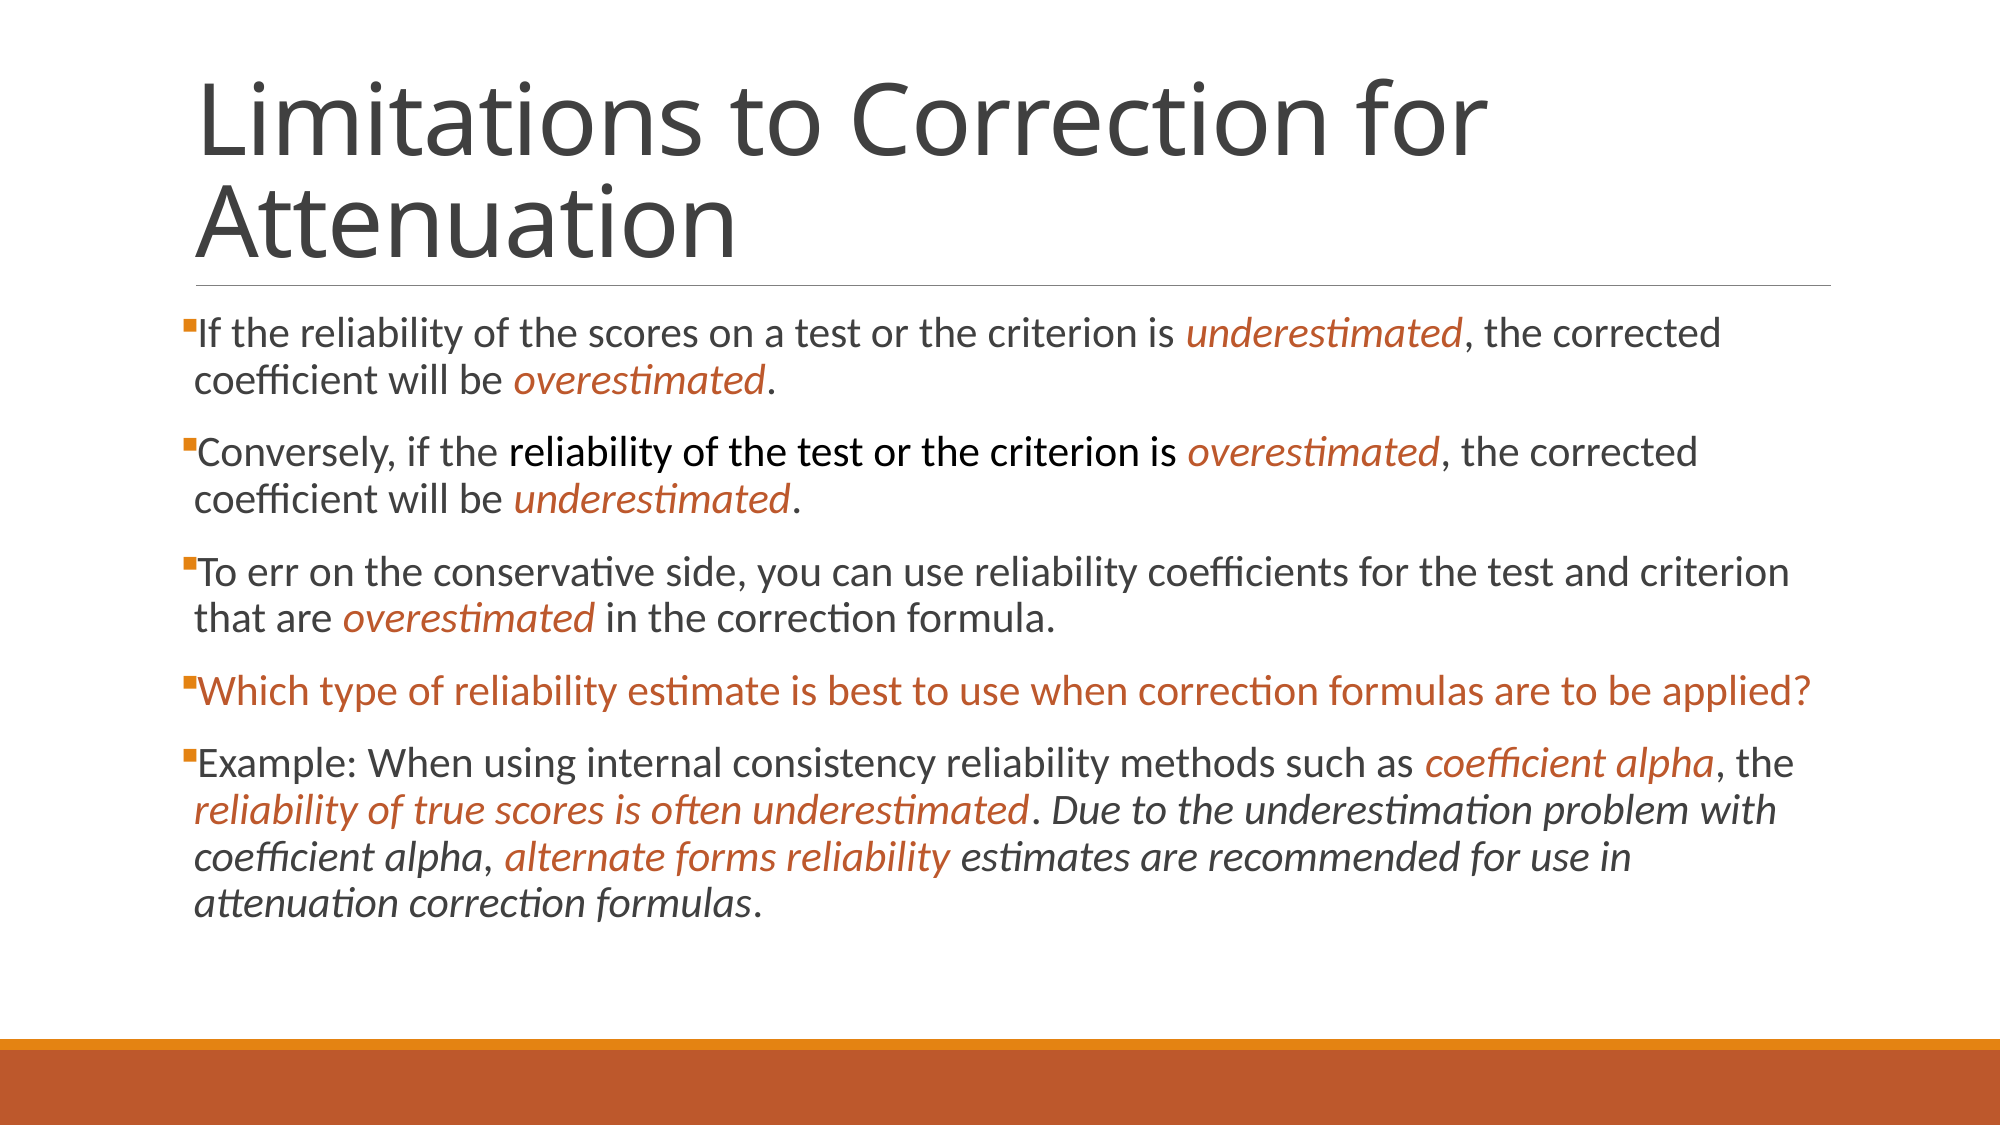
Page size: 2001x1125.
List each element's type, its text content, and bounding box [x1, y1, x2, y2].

list If the reliability of the scores on a test or the criterion is underestimated, the corrected coefficient will be overestimated. Conversely, if the reliability of the test or the criterion is overestimated, the corrected coefficient will be underestimated. To err on the conservative side, you can use reliability coefficients for the test and criterion that are overestimated in the correction formula. Which type of reliability estimate is best to use when correction formulas are to be applied? Example: When using internal consistency reliability methods such as coefficient alpha, the reliability of true scores is often underestimated. Due to the underestimation problem with coefficient alpha, alternate forms reliability estimates are recommended for use in attenuation correction formulas. [180, 302, 1830, 963]
title Limitations to Correction for Attenuation [180, 47, 1830, 285]
